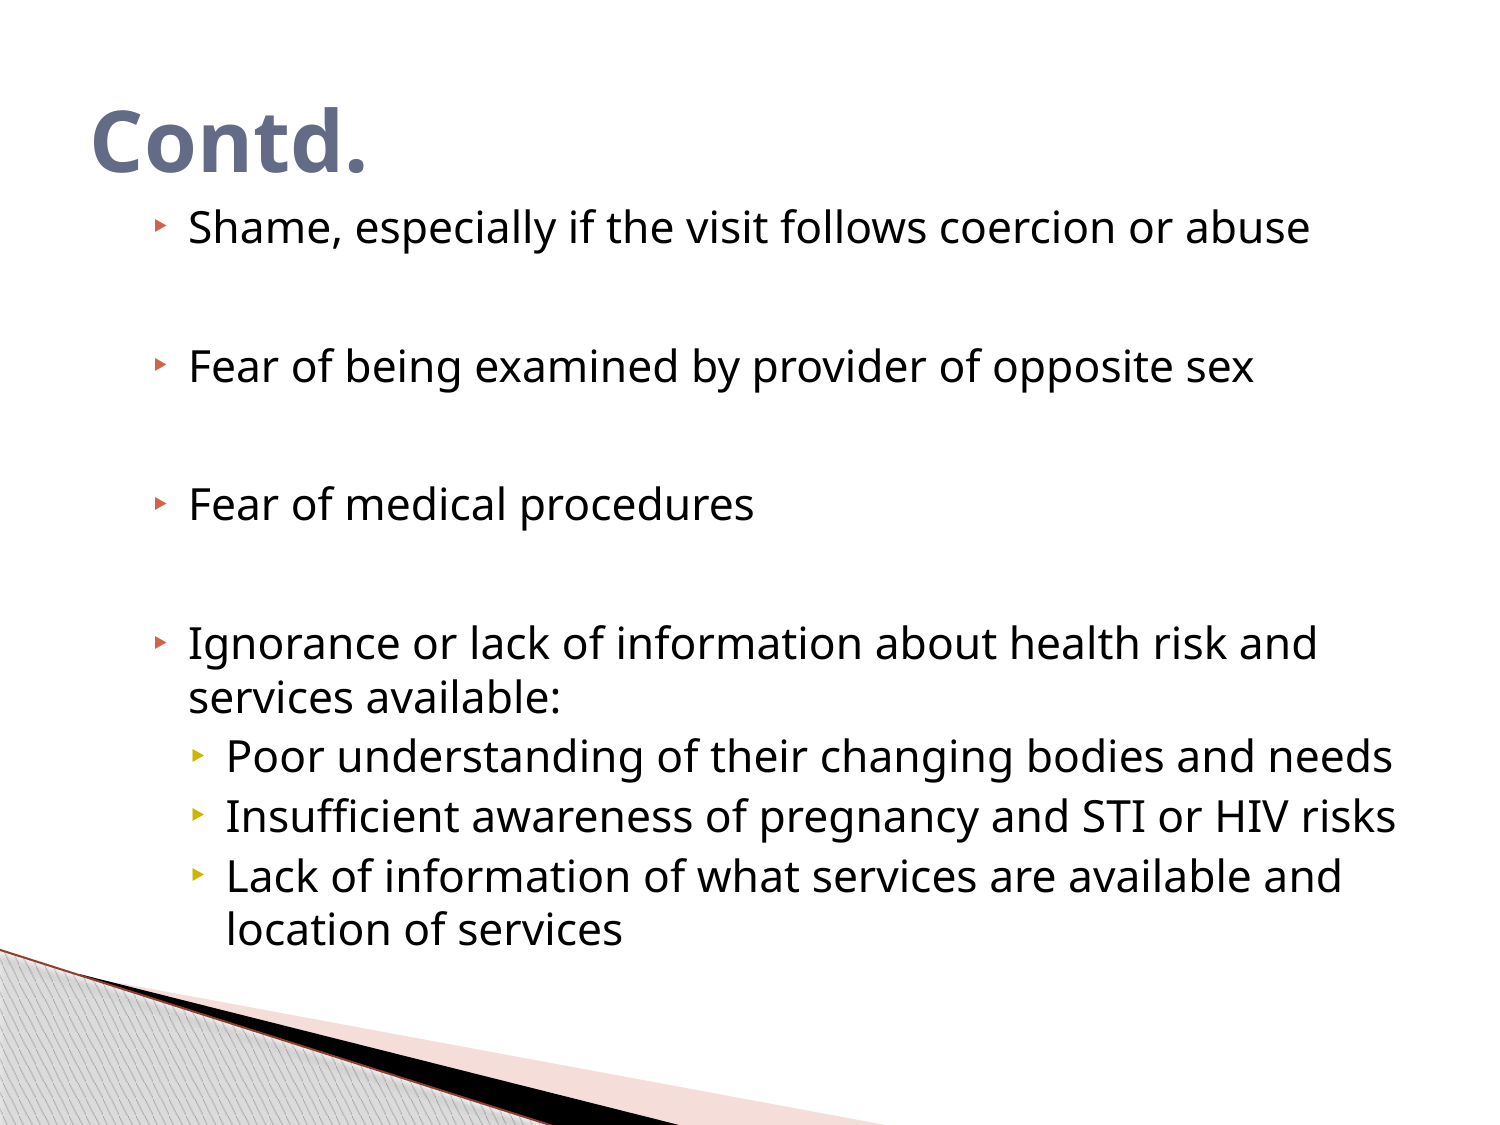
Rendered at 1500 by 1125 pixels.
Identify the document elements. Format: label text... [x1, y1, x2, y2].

title Contd. [75, 45, 1425, 233]
list Shame, especially if the visit follows coercion or abuse Fear of being examined by provider of opposite sex Fear of medical procedures Ignorance or lack of information about health risk and services available: Poor understanding of their changing bodies and needs Insufficient awareness of pregnancy and STI or HIV risks Lack of information of what services are available and location of services [74, 190, 1426, 1063]
